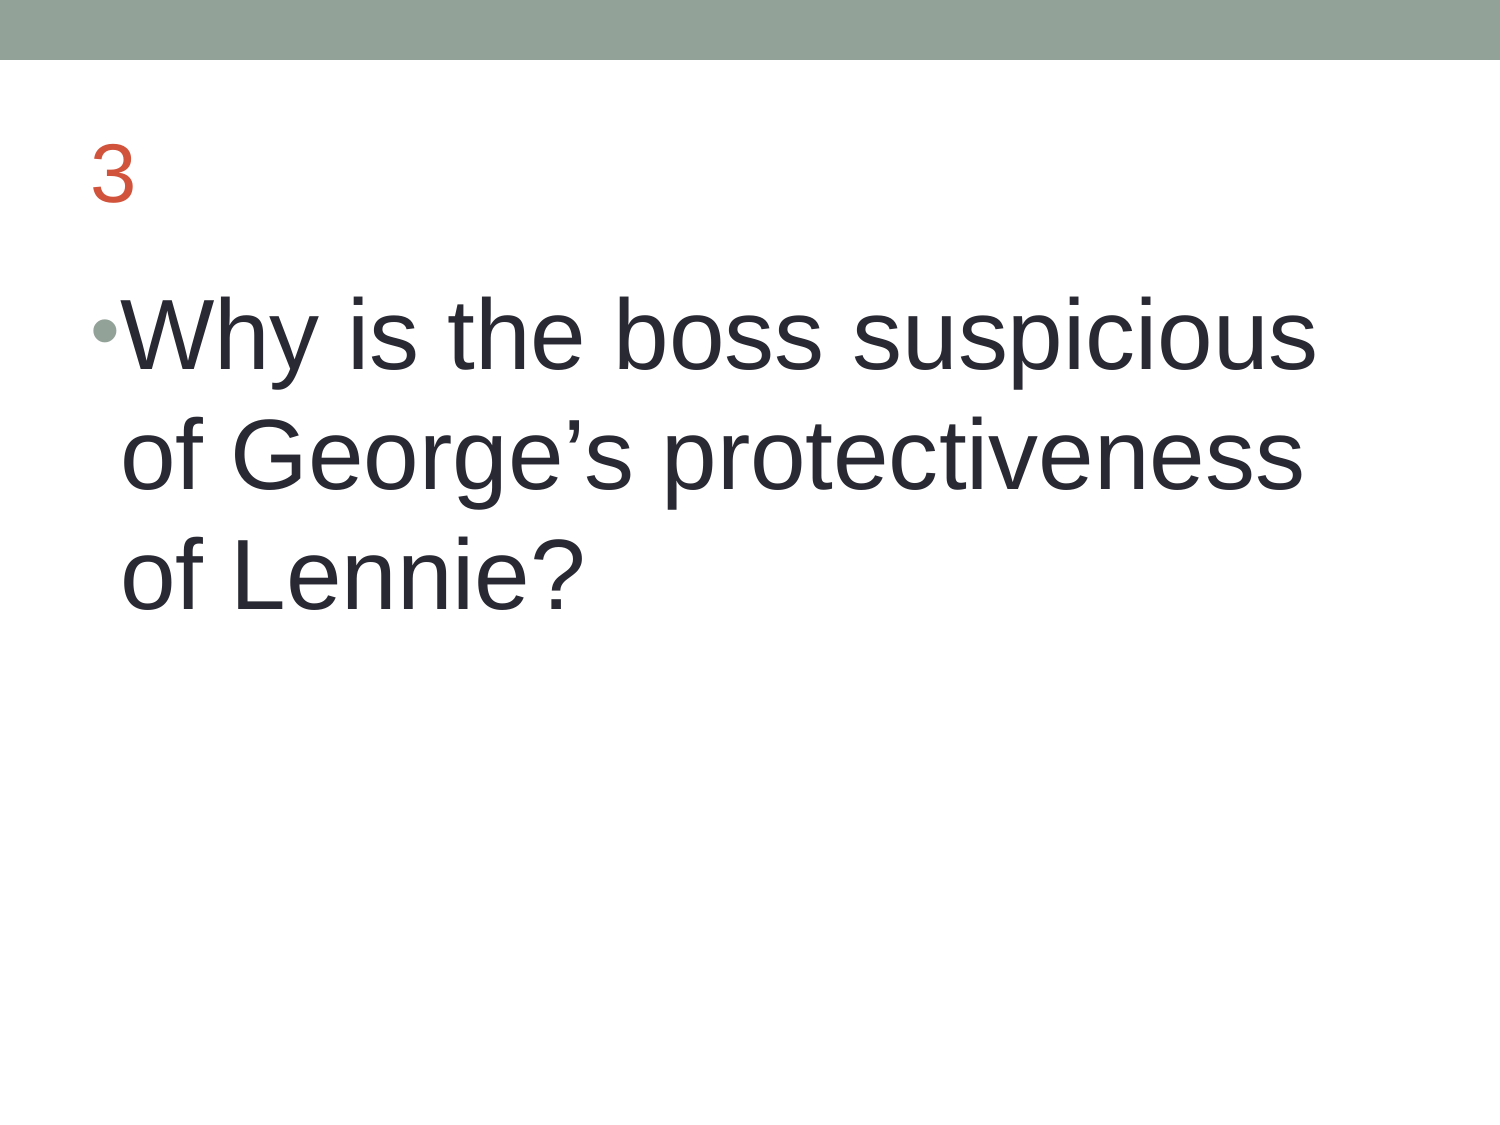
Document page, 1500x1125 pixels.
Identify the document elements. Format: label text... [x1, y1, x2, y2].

list Why is the boss suspicious of George’s protectiveness of Lennie? [75, 262, 1425, 1063]
title 3 [75, 87, 1425, 250]
